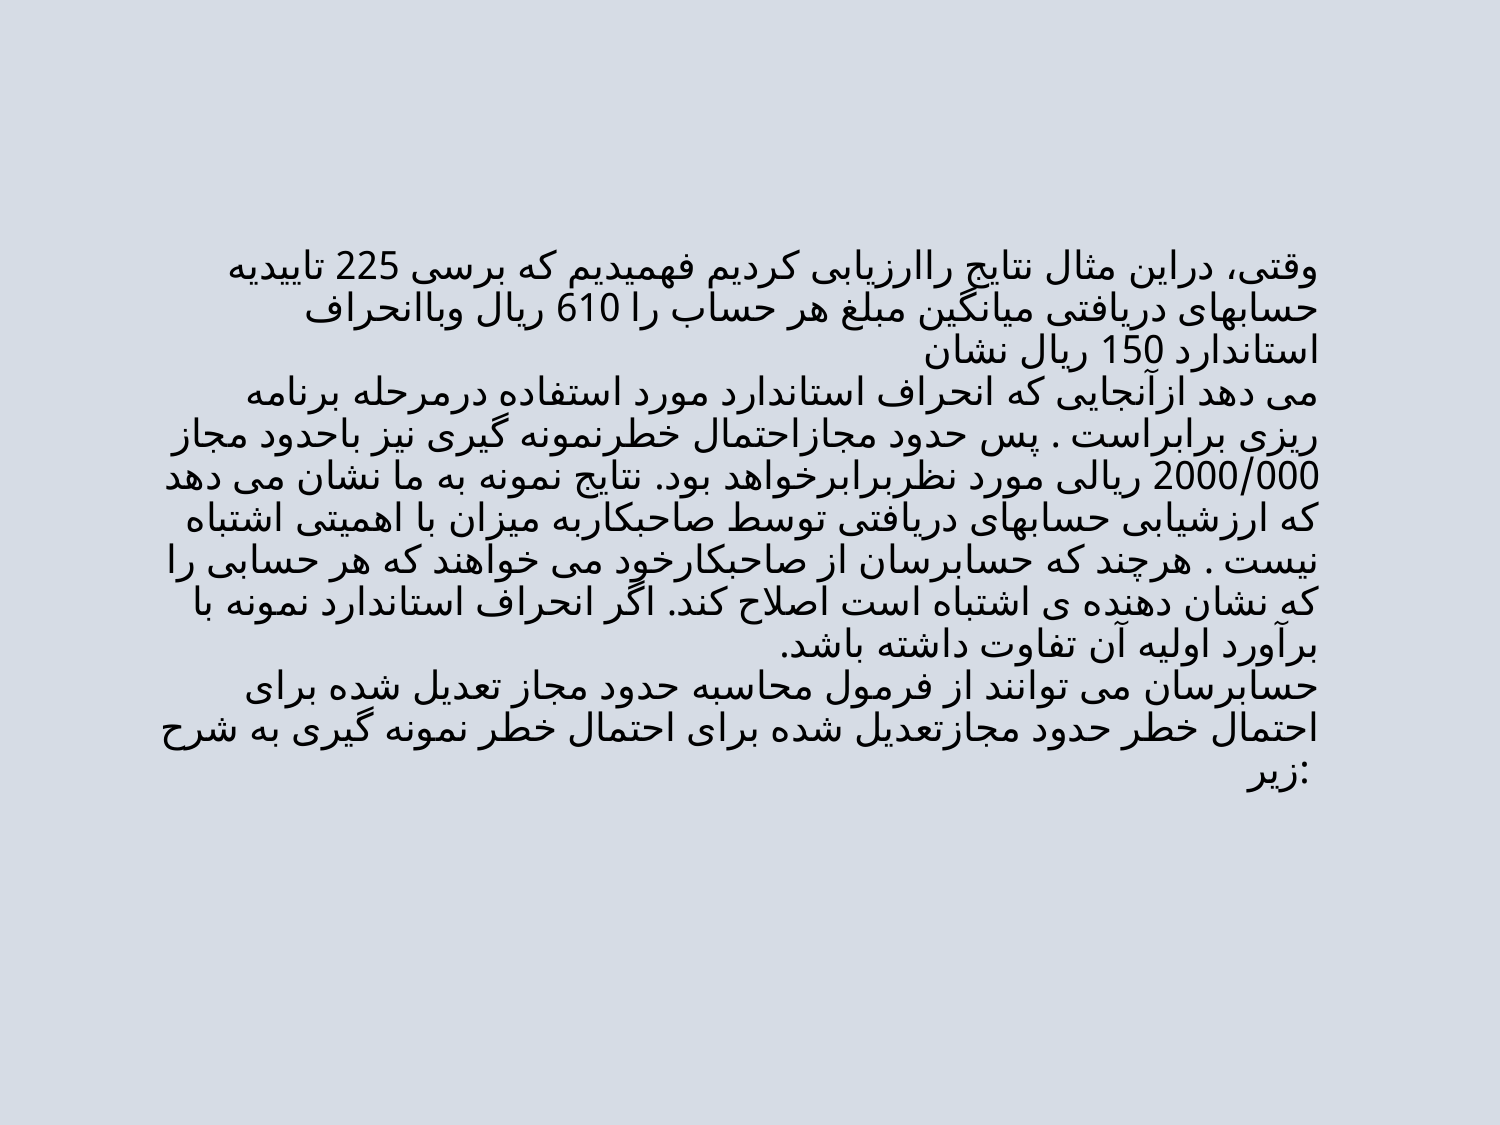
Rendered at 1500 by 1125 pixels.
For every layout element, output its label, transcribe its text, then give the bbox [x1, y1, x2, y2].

title وقتی، دراین مثال نتایج راارزیابی کردیم فهمیدیم که برسی 225 تاییدیه حسابهای دریافتی میانگین مبلغ هر حساب را 610 ریال وباانحراف استاندارد 150 ریال نشان می دهد ازآنجایی که انحراف استاندارد مورد استفاده درمرحله برنامه ریزی برابراست . پس حدود مجازاحتمال خطرنمونه گیری نیز باحدود مجاز 2000/000 ریالی مورد نظربرابرخواهد بود. نتایج نمونه به ما نشان می دهد که ارزشیابی حسابهای دریافتی توسط صاحبکاربه میزان با اهمیتی اشتباه نیست . هرچند که حسابرسان از صاحبکارخود می خواهند که هر حسابی را که نشان دهنده ی اشتباه است اصلاح کند. اگر انحراف استاندارد نمونه با برآورد اولیه آن تفاوت داشته باشد. حسابرسان می توانند از فرمول محاسبه حدود مجاز تعدیل شده برای احتمال خطر حدود مجازتعدیل شده برای احتمال خطر نمونه گیری به شرح زیر: [140, 234, 1336, 893]
